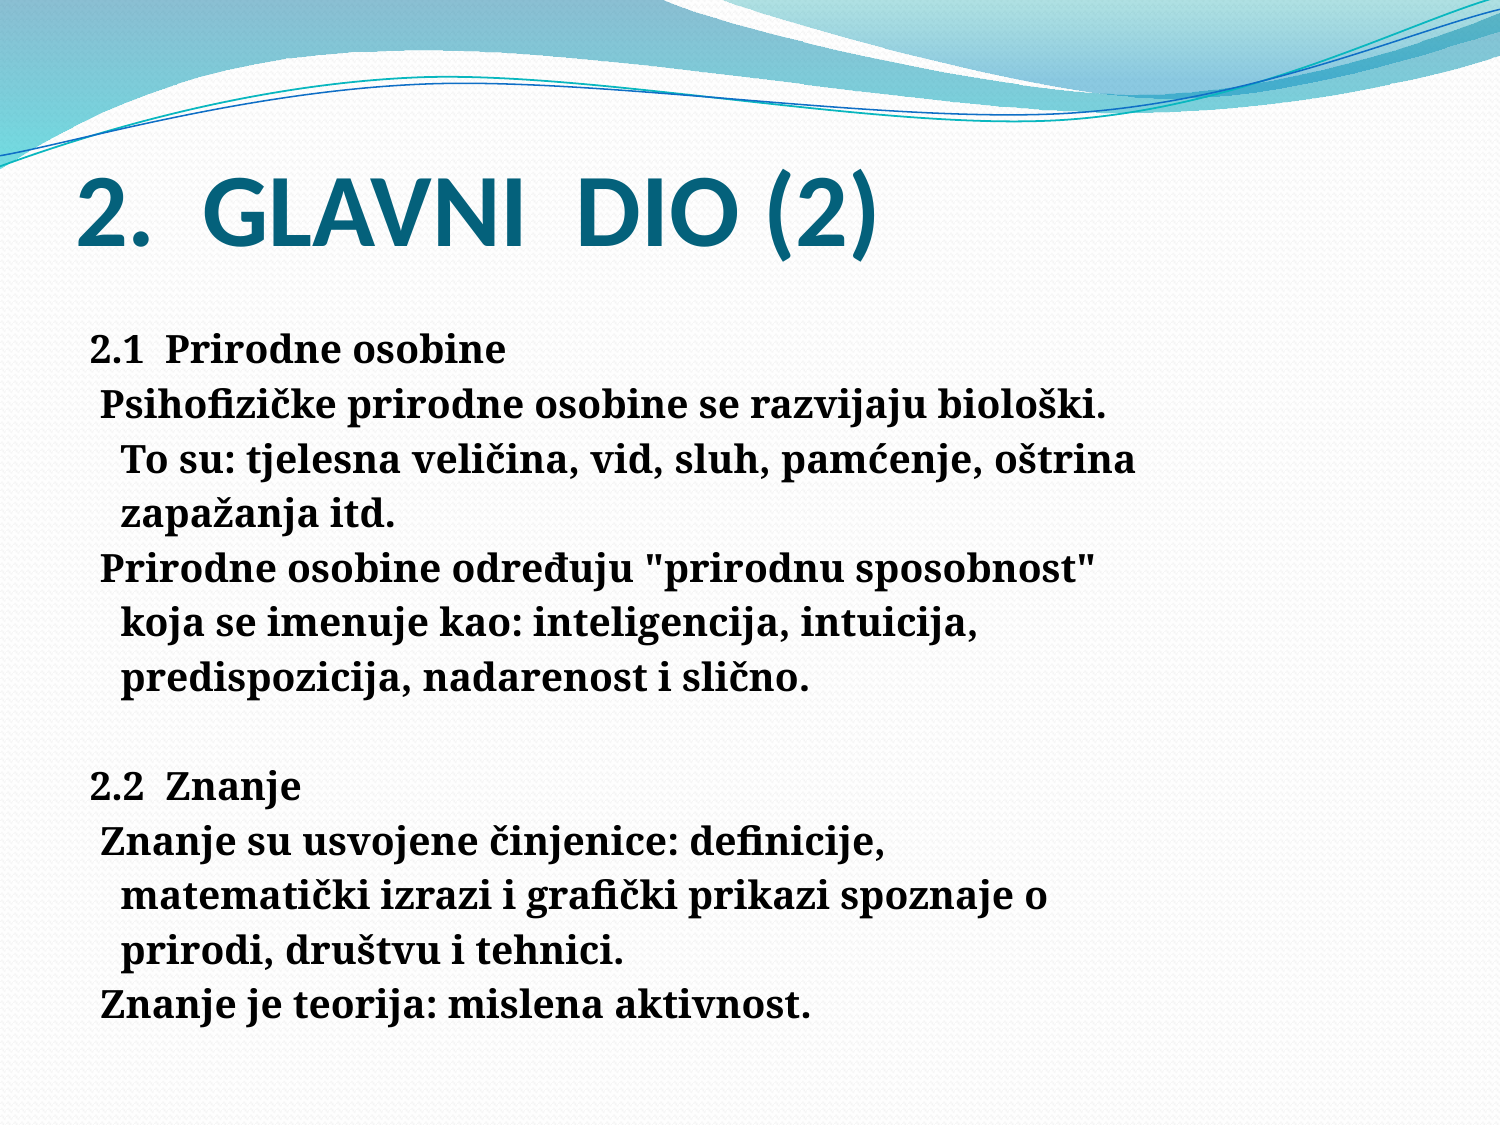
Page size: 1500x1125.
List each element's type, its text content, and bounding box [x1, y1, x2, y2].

list 2.1 Prirodne osobine Psihofizičke prirodne osobine se razvijaju biološki. To su: tjelesna veličina, vid, sluh, pamćenje, oštrina zapažanja itd. Prirodne osobine određuju "prirodnu sposobnost" koja se imenuje kao: inteligencija, intuicija, predispozicija, nadarenost i slično. 2.2 Znanje Znanje su usvojene činjenice: definicije, matematički izrazi i grafički prikazi spoznaje o prirodi, društvu i tehnici. Znanje je teorija: mislena aktivnost. [75, 317, 1425, 1038]
title 2. GLAVNI DIO (2) [75, 115, 1425, 268]
